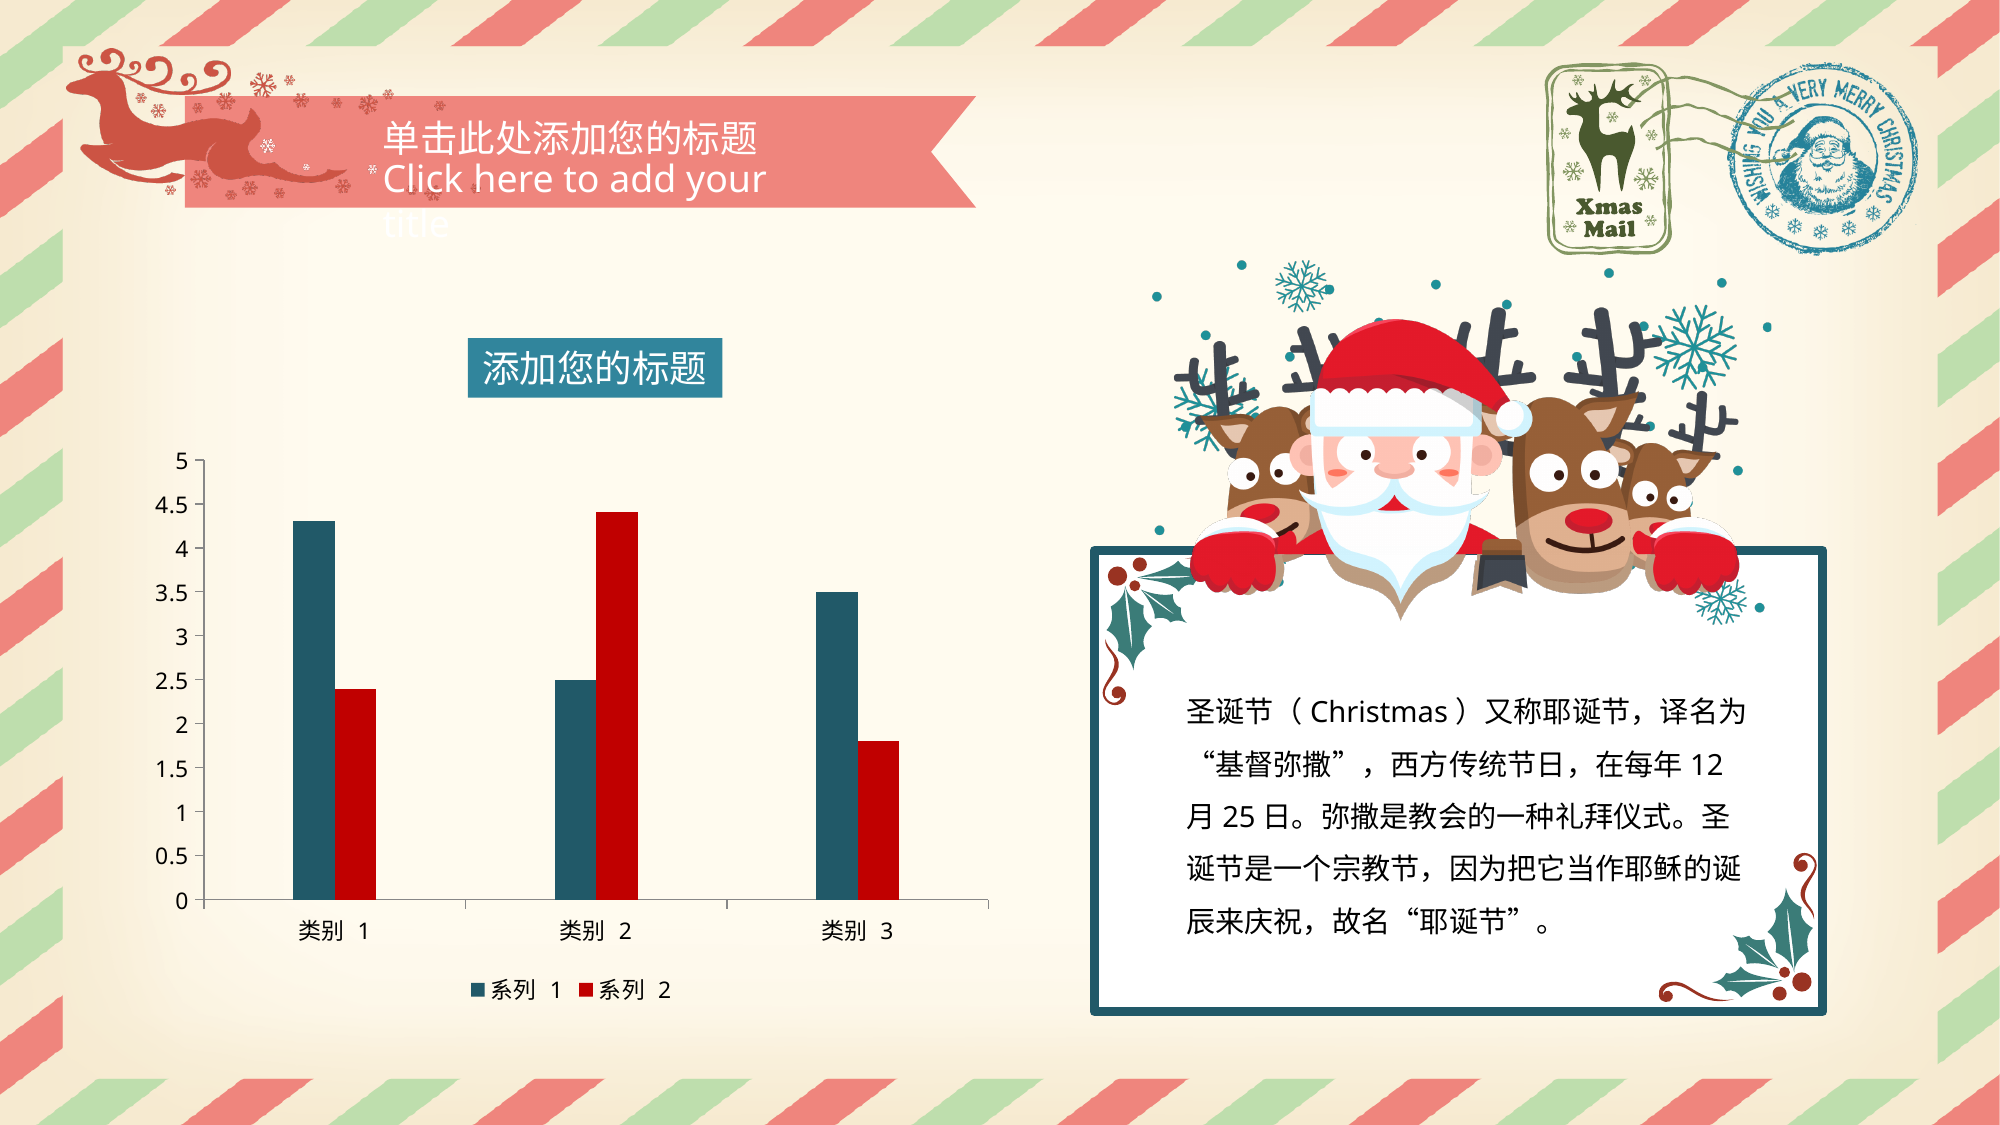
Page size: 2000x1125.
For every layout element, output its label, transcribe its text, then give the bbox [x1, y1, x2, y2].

text_box Click here to add your title [367, 147, 823, 253]
text_box 单击此处添加您的标题 [485, 107, 823, 147]
picture [0, 0, 2000, 1125]
chart [137, 432, 1006, 1012]
text_box 添加您的标题 [467, 338, 723, 398]
text_box [1092, 549, 1825, 1013]
text_box 圣诞节（Christmas）又称耶诞节，译名为“基督弥撒”，西方传统节日，在每年12月25日。弥撒是教会的一种礼拜仪式。圣诞节是一个宗教节，因为把它当作耶稣的诞辰来庆祝，故名“耶诞节”。 [1171, 668, 1766, 946]
text_box [485, 93, 979, 210]
